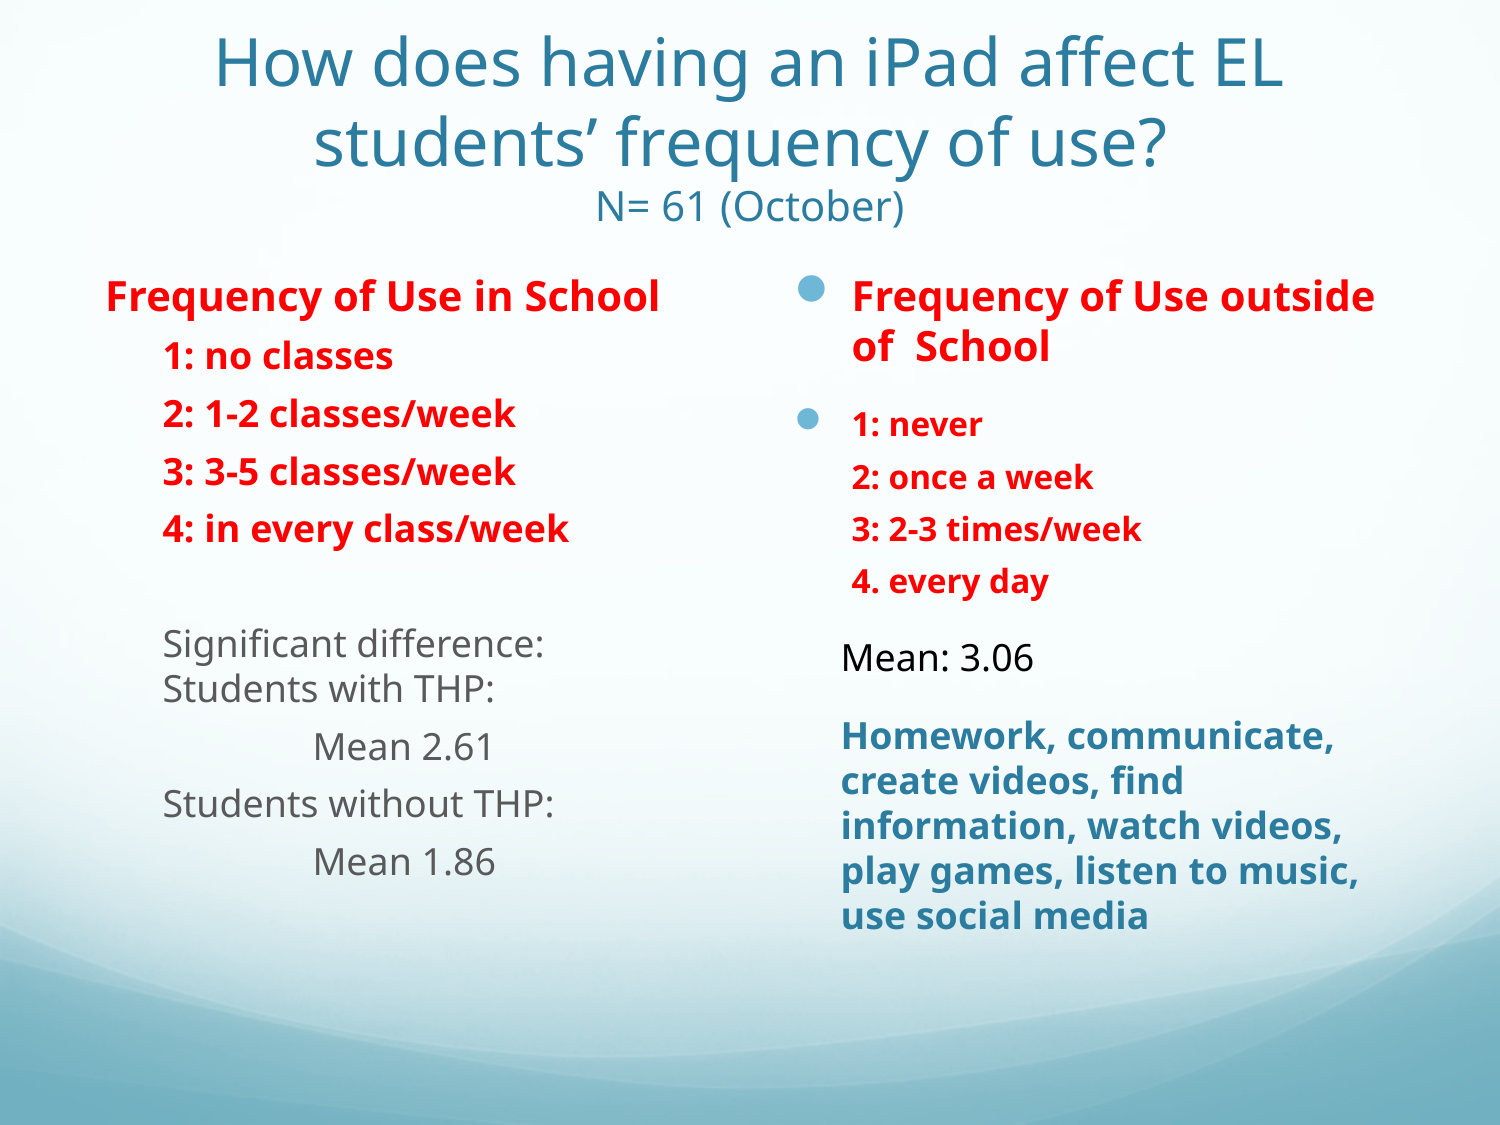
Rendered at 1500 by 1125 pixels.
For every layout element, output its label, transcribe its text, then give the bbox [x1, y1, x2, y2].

title How does having an iPad affect EL students’ frequency of use? N= 61 (October) [90, 17, 1410, 237]
list Frequency of Use outside of School 1: never 2: once a week 3: 2-3 times/week 4. every day Mean: 3.06 Homework, communicate, create videos, find information, watch videos, play games, listen to music, use social media [779, 262, 1410, 975]
list Frequency of Use in School 1: no classes 2: 1-2 classes/week 3: 3-5 classes/week 4: in every class/week Significant difference: Students with THP: Mean 2.61 Students without THP: Mean 1.86 [90, 262, 721, 975]
